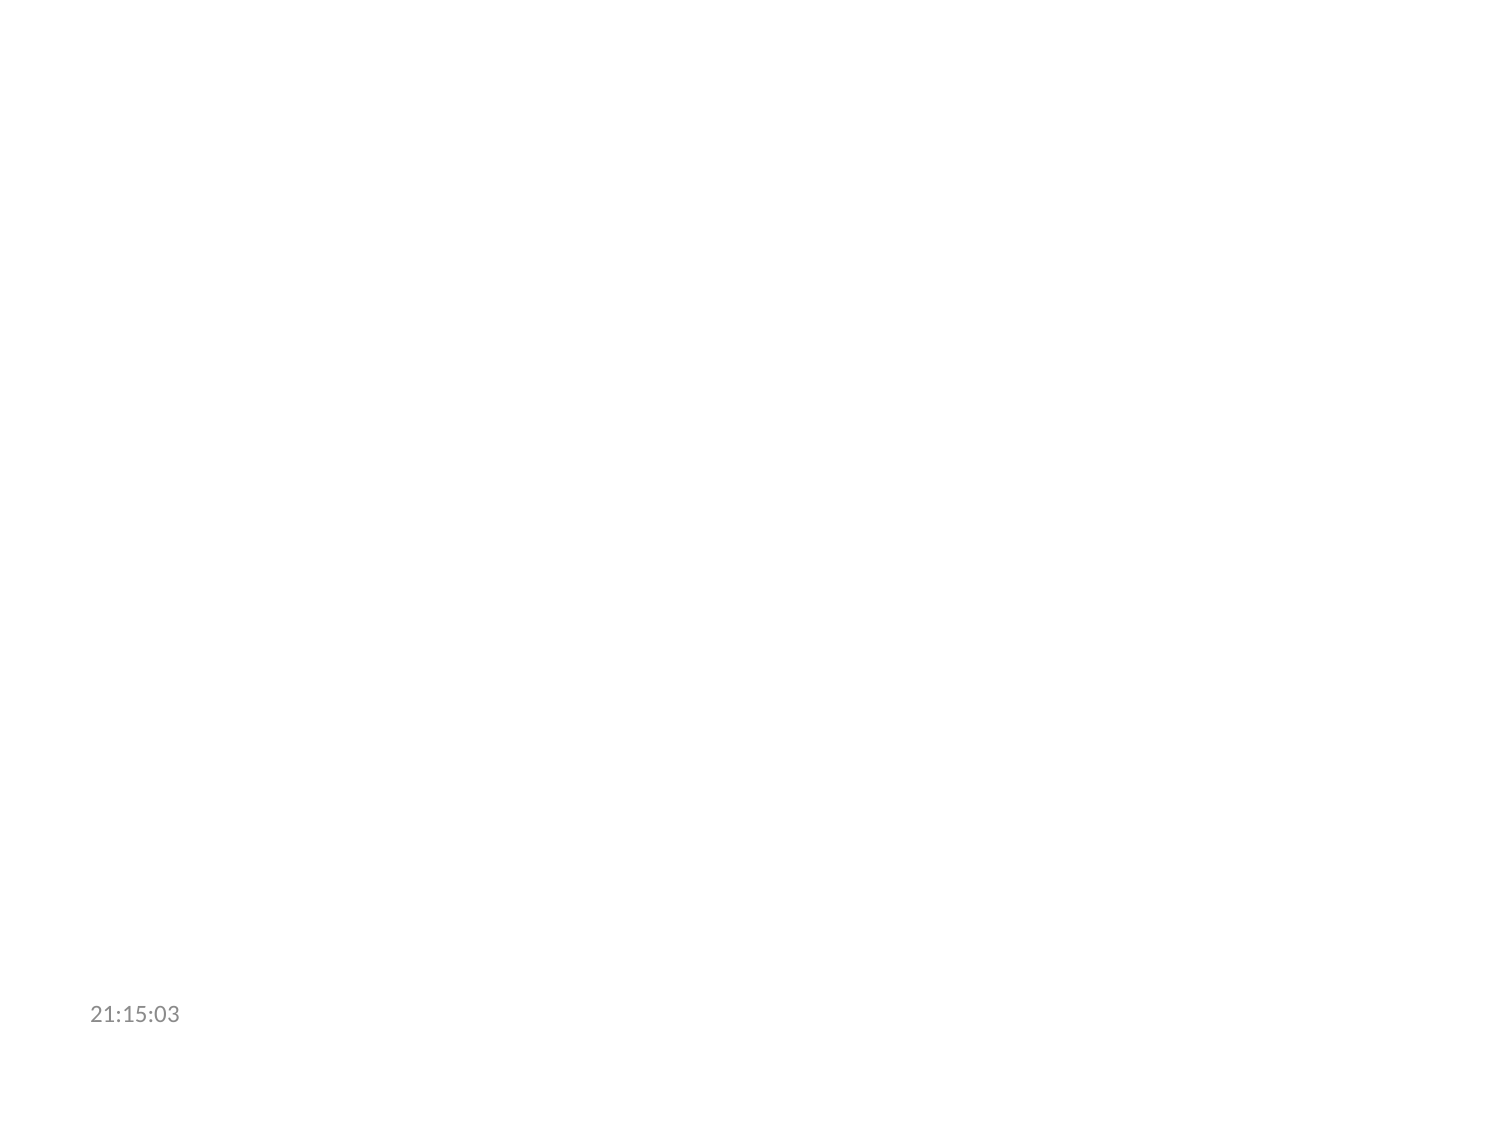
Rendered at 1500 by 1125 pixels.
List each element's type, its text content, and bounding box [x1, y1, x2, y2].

text_box 15:35:09 [75, 982, 425, 1043]
